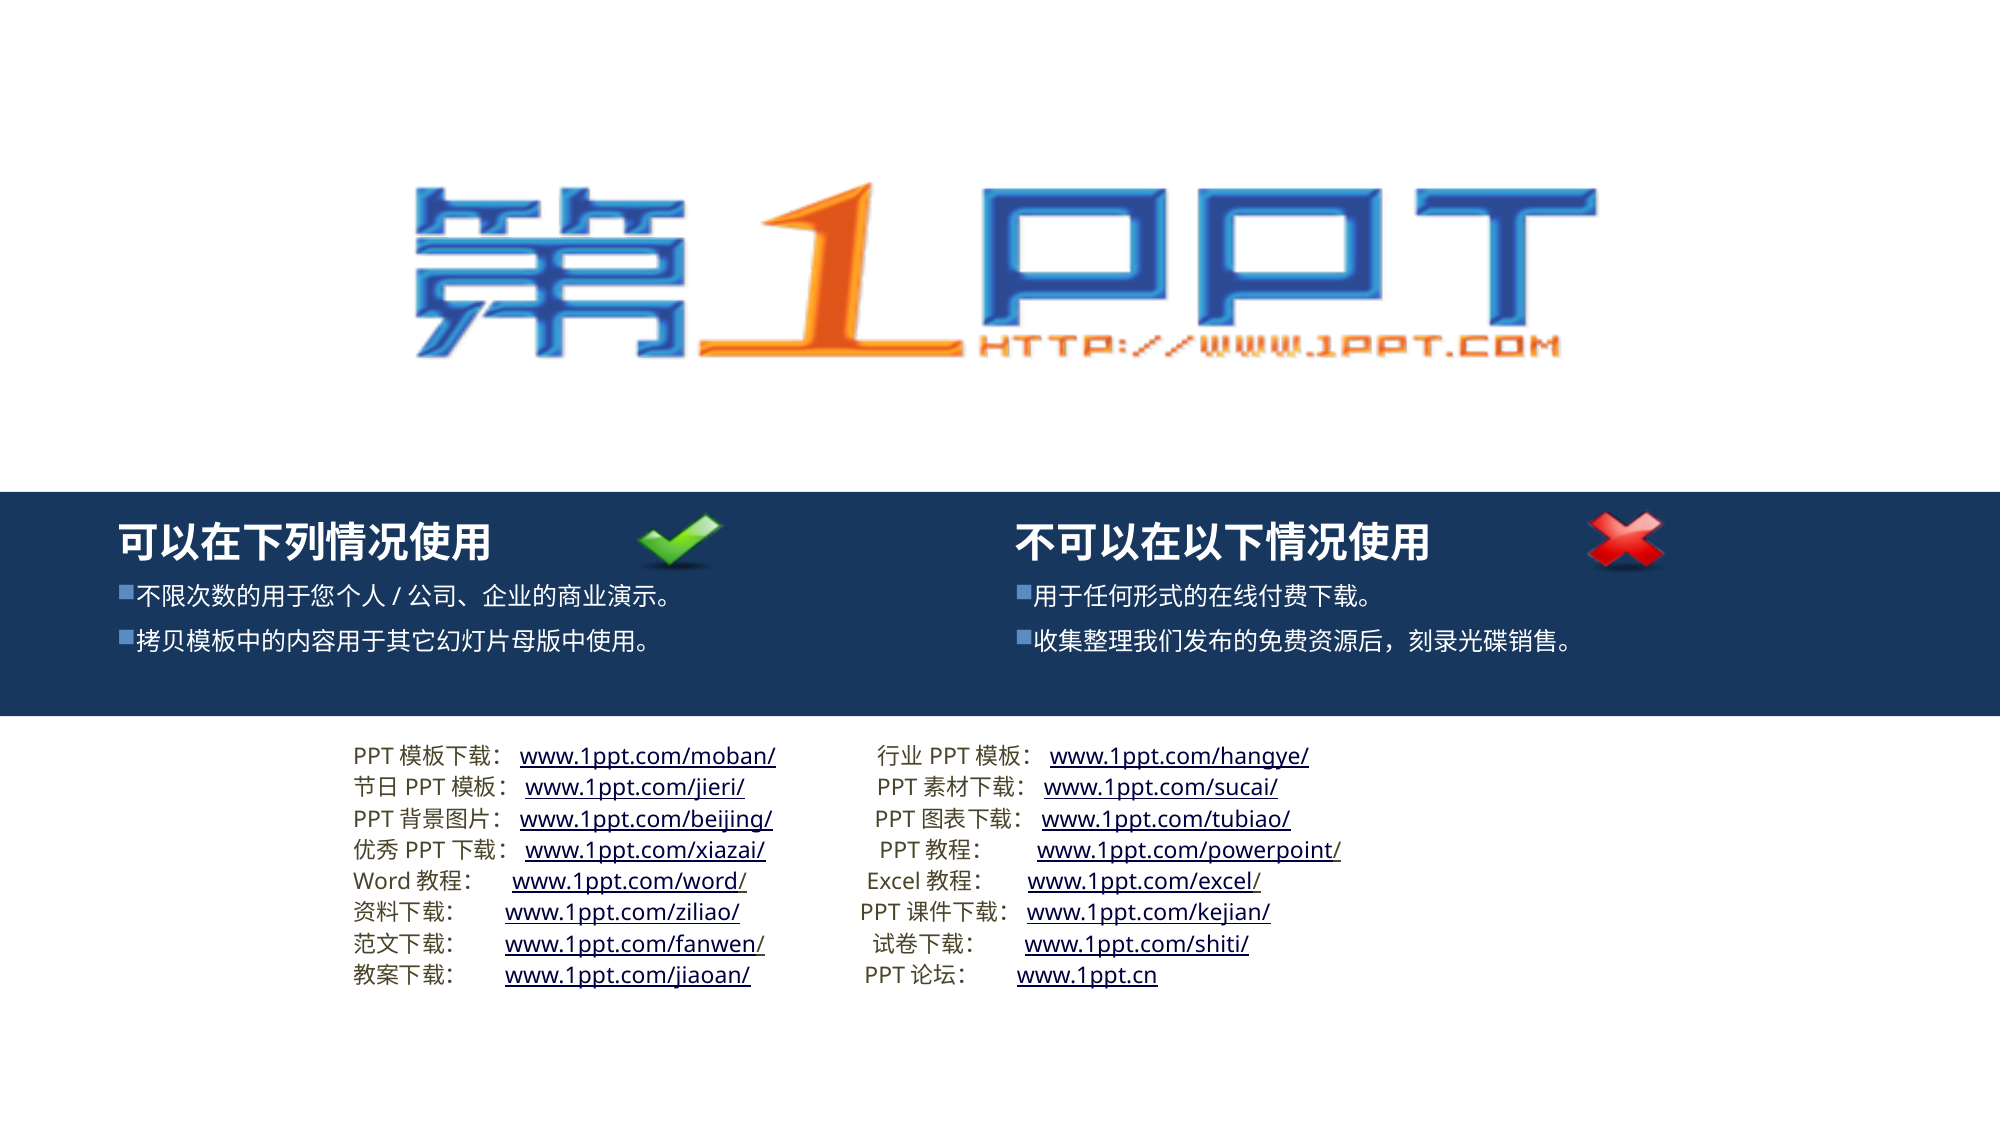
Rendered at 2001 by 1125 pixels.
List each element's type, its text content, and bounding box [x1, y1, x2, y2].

picture [637, 507, 724, 573]
picture [179, 51, 1867, 492]
text_box 不可以在以下情况使用 用于任何形式的在线付费下载。 收集整理我们发布的免费资源后，刻录光碟销售。 [999, 508, 1898, 762]
picture [1581, 507, 1669, 573]
text_box 可以在下列情况使用 不限次数的用于您个人/公司、企业的商业演示。 拷贝模板中的内容用于其它幻灯片母版中使用。 [102, 508, 1000, 774]
text_box PPT模板下载：www.1ppt.com/moban/ 行业PPT模板：www.1ppt.com/hangye/ 节日PPT模板：www.1ppt.com/jieri/ PPT素材下载：www.1ppt.com/sucai/ PPT背景图片：www.1ppt.com/beijing/ PPT图表下载：www.1ppt.com/tubiao/ 优秀PPT下载：www.1ppt.com/xiazai/ PPT教程： www.1ppt.com/powerpoint/ Word教程： www.1ppt.com/word/ Excel教程： www.1ppt.com/excel/ 资料下载： www.1ppt.com/ziliao/ PPT课件下载：www.1ppt.com/kejian/ 范文下载： www.1ppt.com/fanwen/ 试卷下载： www.1ppt.com/shiti/ 教案下载： www.1ppt.com/jiaoan/ PPT论坛： www.1ppt.cn [336, 762, 1752, 1008]
text_box [0, 491, 2000, 717]
